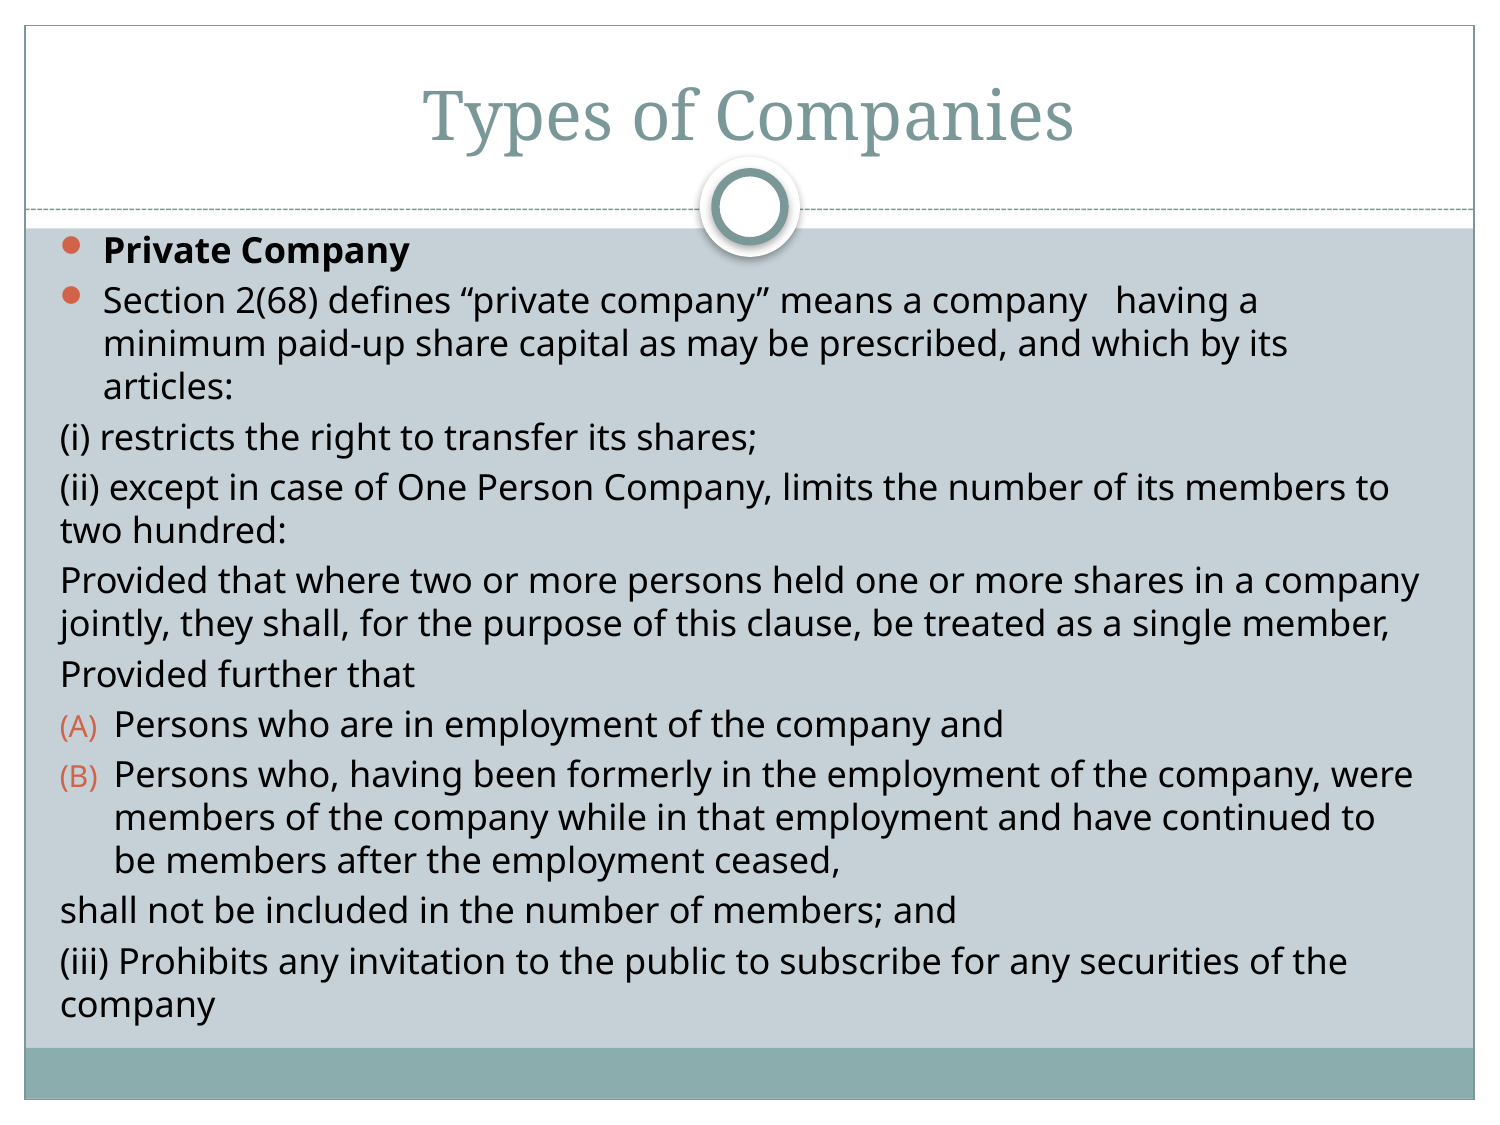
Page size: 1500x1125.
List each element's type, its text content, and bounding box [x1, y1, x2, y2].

title Types of Companies [49, 37, 1450, 162]
list Private Company Section 2(68) defines “private company” means a company having a minimum paid-up share capital as may be prescribed, and which by its articles: (i) restricts the right to transfer its shares; (ii) except in case of One Person Company, limits the number of its members to two hundred: Provided that where two or more persons held one or more shares in a company jointly, they shall, for the purpose of this clause, be treated as a single member, Provided further that Persons who are in employment of the company and Persons who, having been formerly in the employment of the company, were members of the company while in that employment and have continued to be members after the employment ceased, shall not be included in the number of members; and (iii) Prohibits any invitation to the public to subscribe for any securities of the company [45, 219, 1440, 1047]
